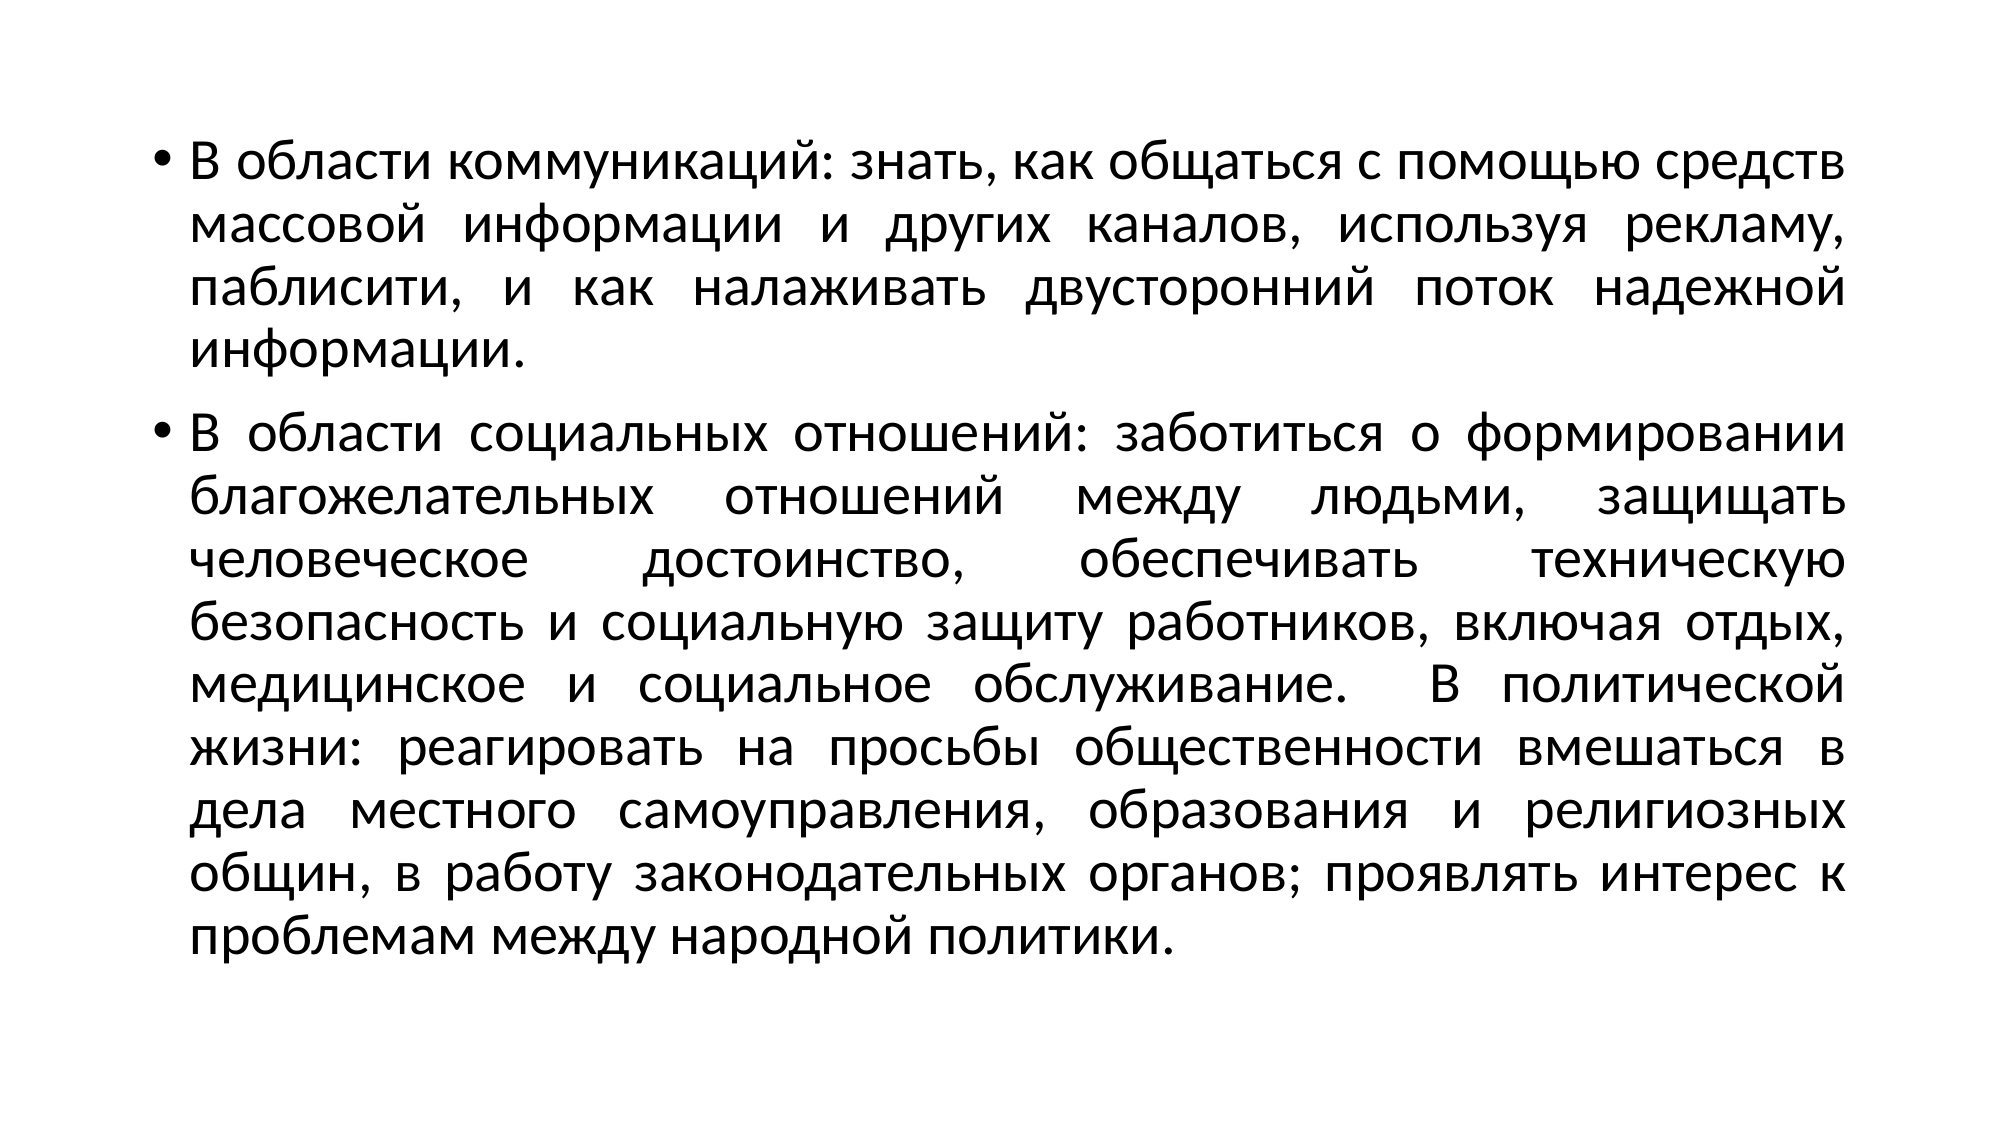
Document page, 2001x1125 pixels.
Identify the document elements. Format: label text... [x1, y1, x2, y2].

list В области коммуникаций: знать, как общаться с помощью средств массовой информации и других каналов, используя рекламу, паблисити, и как налаживать двусторонний поток надежной информации. В области социальных отношений: заботиться о формировании благожелательных отношений между людьми, защищать человеческое достоинство, обеспечивать техническую безопасность и социальную защиту работников, включая отдых, медицинское и социальное обслуживание. В политической жизни: реагировать на просьбы общественности вмешаться в дела местного самоуправления, образования и религиозных общин, в работу законодательных органов; проявлять интерес к проблемам между народной политики. [137, 121, 1863, 1014]
